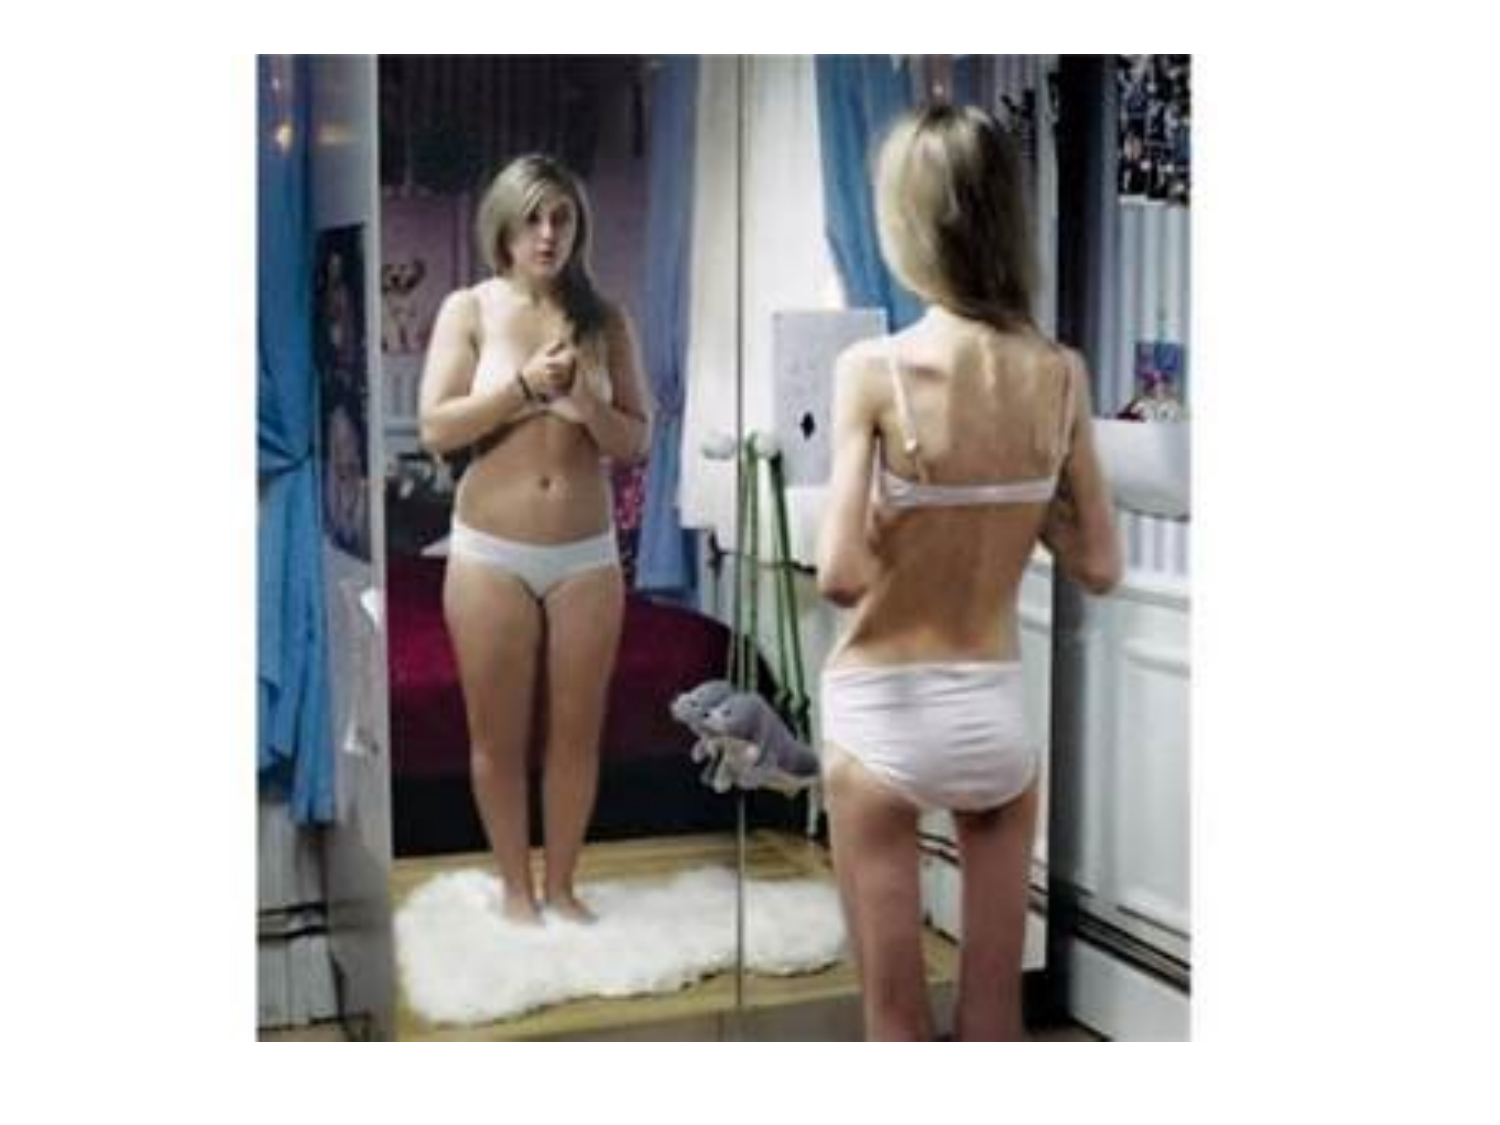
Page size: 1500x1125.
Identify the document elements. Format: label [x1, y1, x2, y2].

list [229, 54, 1218, 1042]
